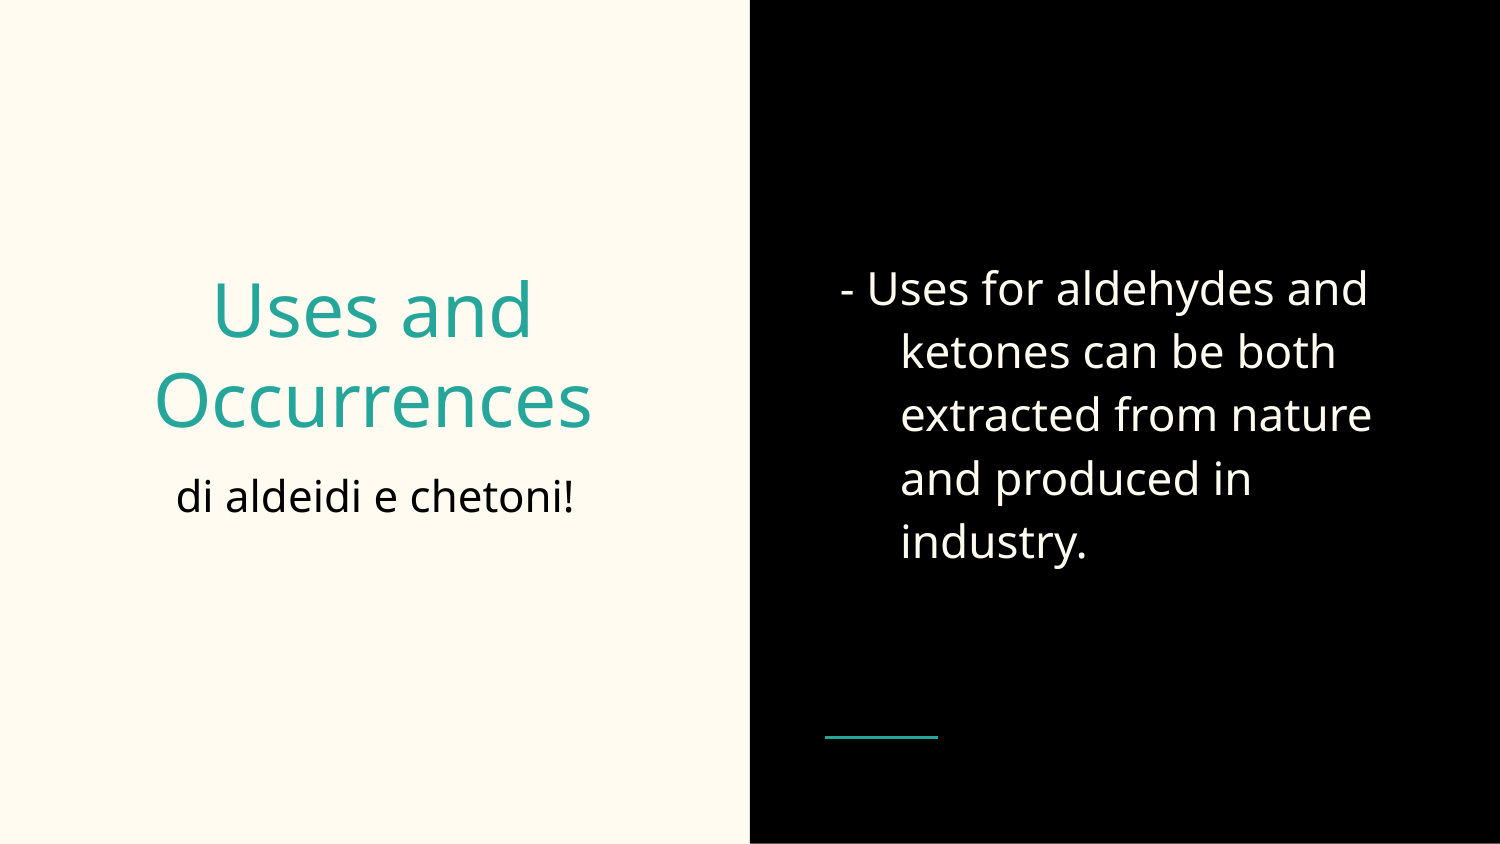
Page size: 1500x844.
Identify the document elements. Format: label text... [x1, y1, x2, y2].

subtitle di aldeidi e chetoni! [43, 454, 708, 675]
title Uses and Occurrences [0, 239, 752, 458]
list - Uses for aldehydes and ketones can be both extracted from nature and produced in industry. [810, 106, 1440, 713]
